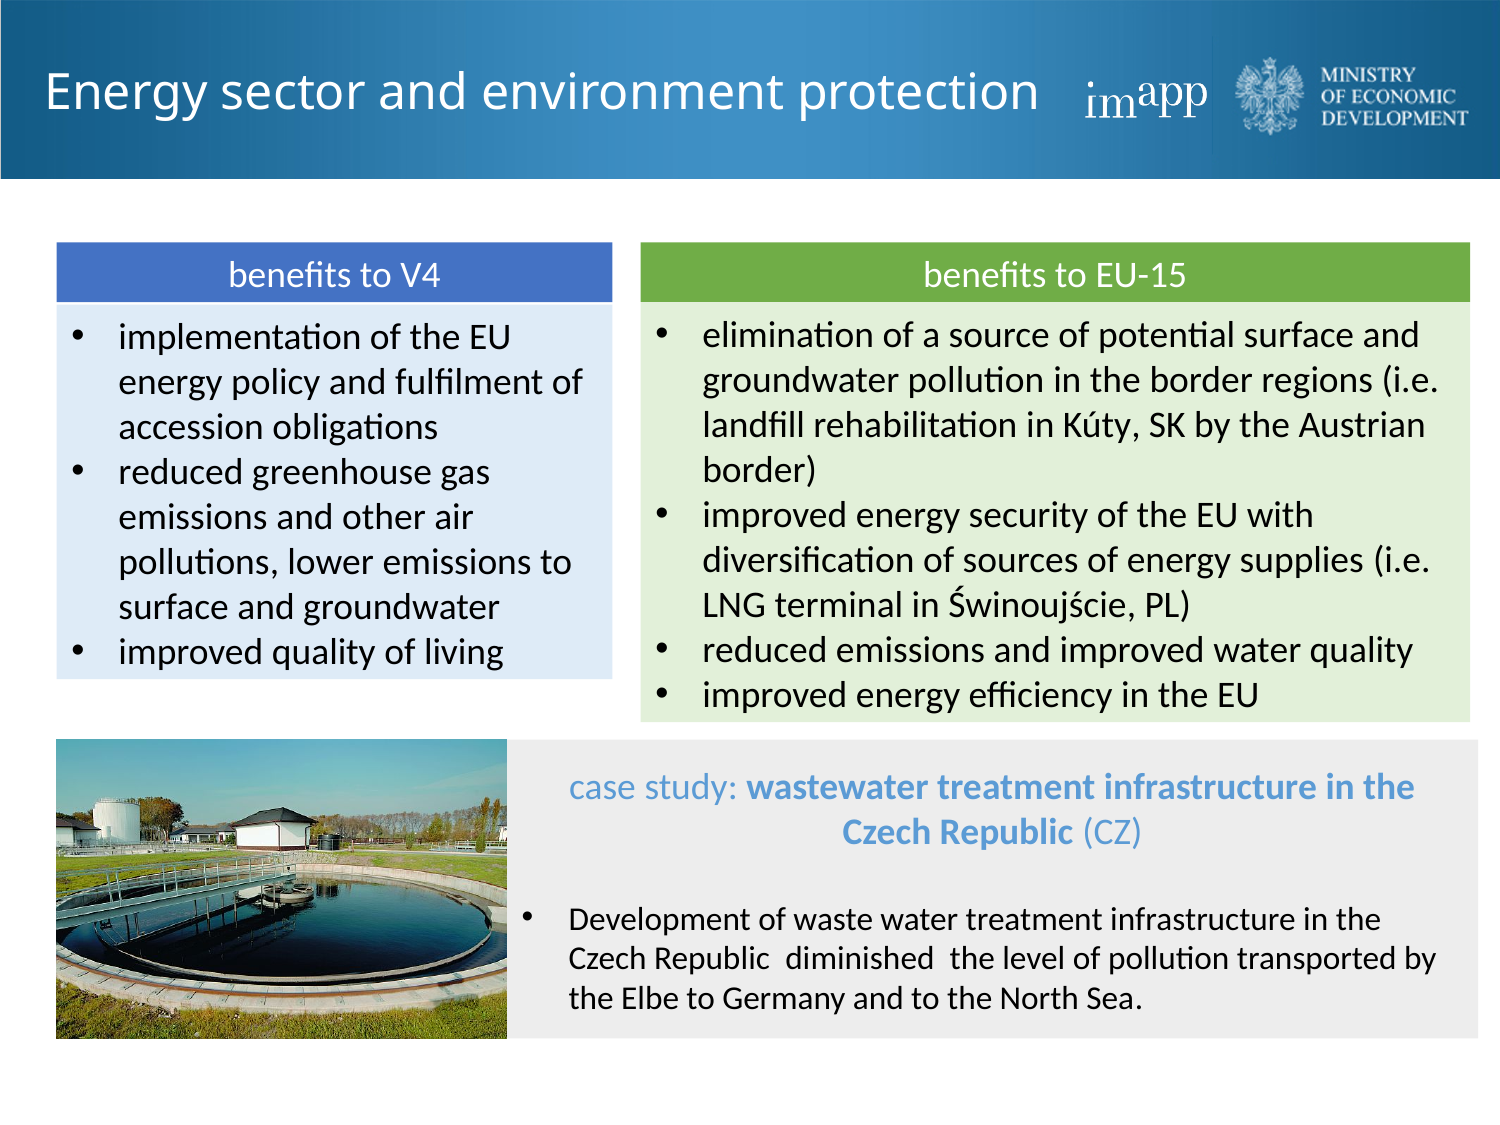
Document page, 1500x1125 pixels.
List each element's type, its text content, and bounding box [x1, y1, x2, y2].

text_box benefits to V4 [56, 242, 613, 303]
picture [56, 739, 507, 1039]
text_box benefits to EU-15 [640, 242, 1471, 303]
picture [0, 0, 1500, 179]
text_box elimination of a source of potential surface and groundwater pollution in the border regions (i.e. landfill rehabilitation in Kúty, SK by the Austrian border) improved energy security of the EU with diversification of sources of energy supplies (i.e. LNG terminal in Świnoujście, PL) reduced emissions and improved water quality improved energy efficiency in the EU [640, 303, 1471, 723]
title Energy sector and environment protection [29, 21, 1196, 165]
text_box implementation of the EU energy policy and fulfilment of accession obligations reduced greenhouse gas emissions and other air pollutions, lower emissions to surface and groundwater improved quality of living [56, 304, 613, 680]
text_box case study: wastewater treatment infrastructure in the Czech Republic (CZ) Development of waste water treatment infrastructure in the Czech Republic diminished the level of pollution transported by the Elbe to Germany and to the North Sea. [507, 739, 1479, 1039]
